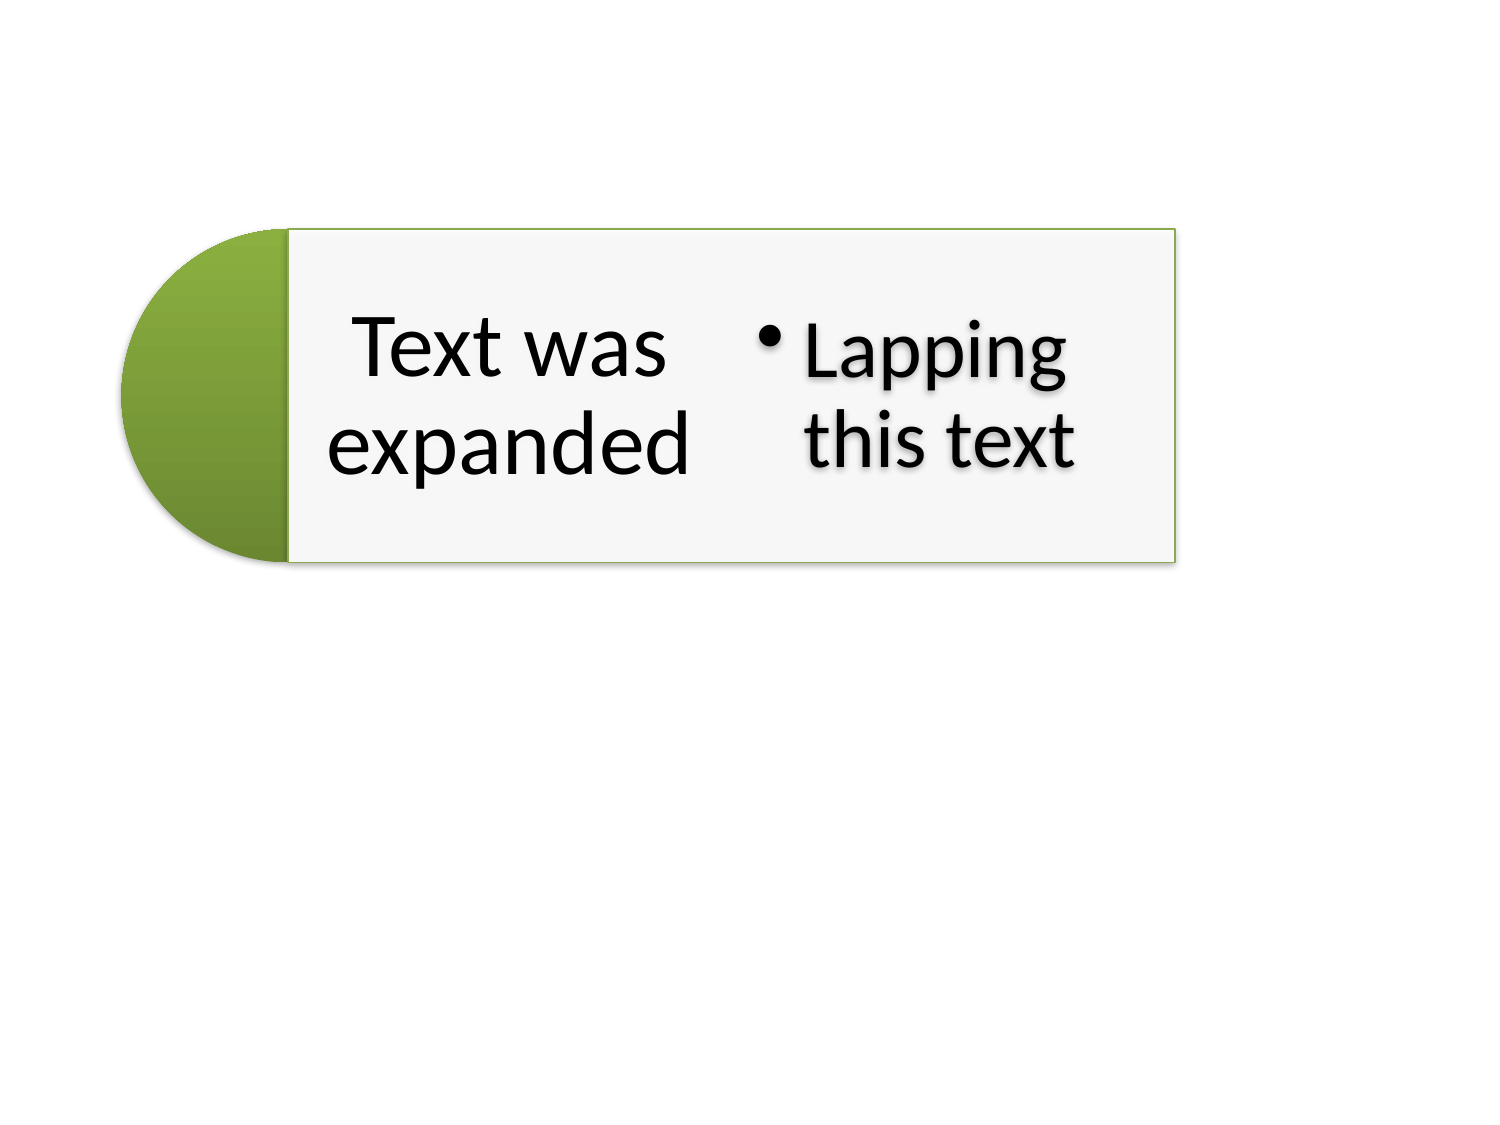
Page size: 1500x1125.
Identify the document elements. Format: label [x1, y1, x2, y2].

text_box [121, 228, 1176, 563]
